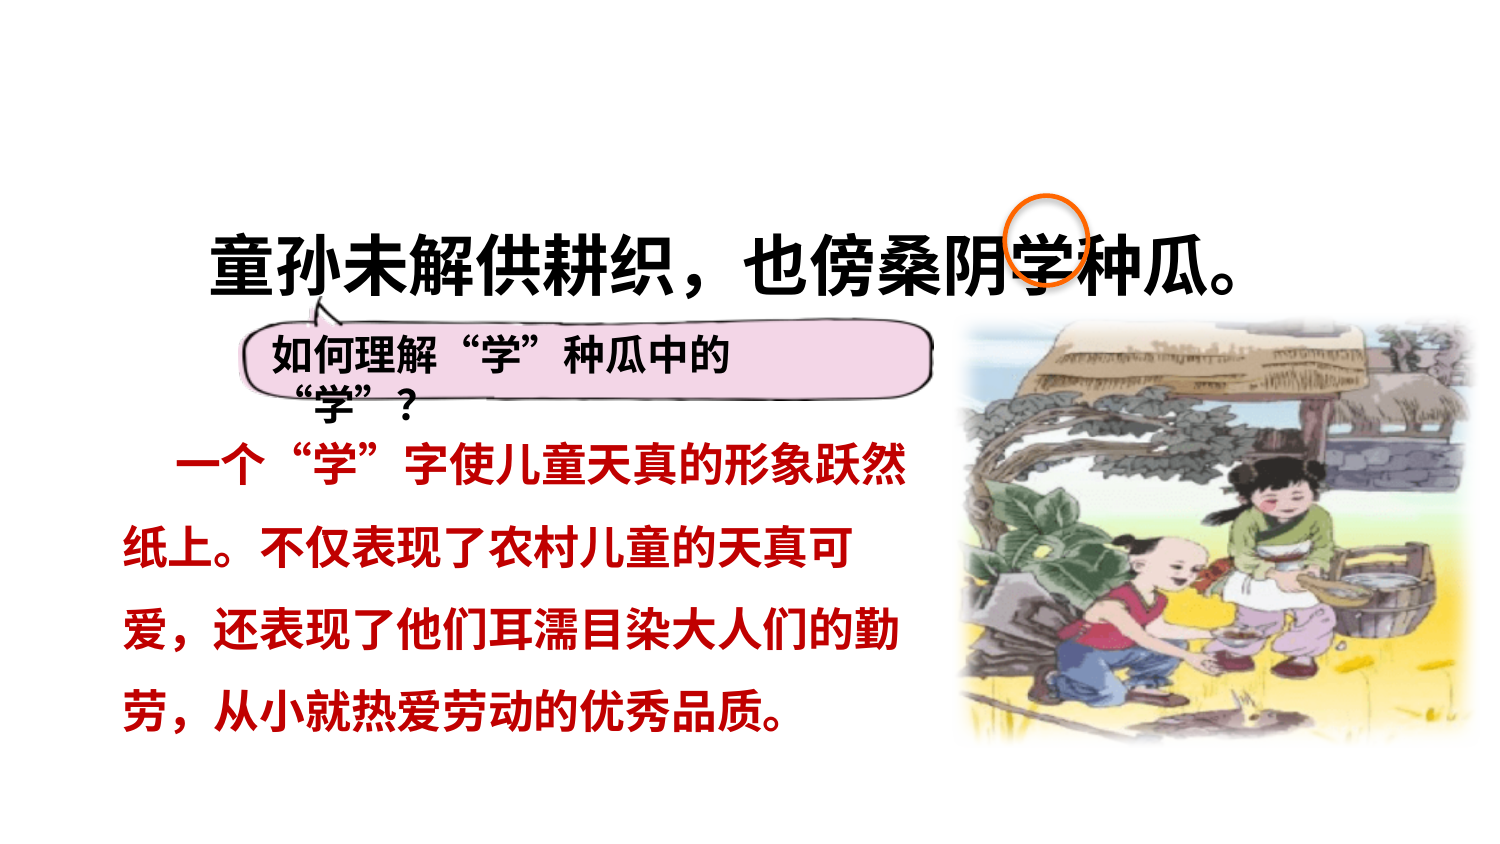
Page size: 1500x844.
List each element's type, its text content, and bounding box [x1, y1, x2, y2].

text_box [1003, 194, 1089, 287]
text_box 一个“学”字使儿童天真的形象跃然纸上。不仅表现了农村儿童的天真可爱，还表现了他们耳濡目染大人们的勤劳，从小就热爱劳动的优秀品质。 [107, 400, 934, 746]
picture [950, 312, 1481, 749]
text_box 童孙未解供耕织，也傍桑阴学种瓜。 [180, 176, 1305, 311]
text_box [238, 295, 934, 439]
